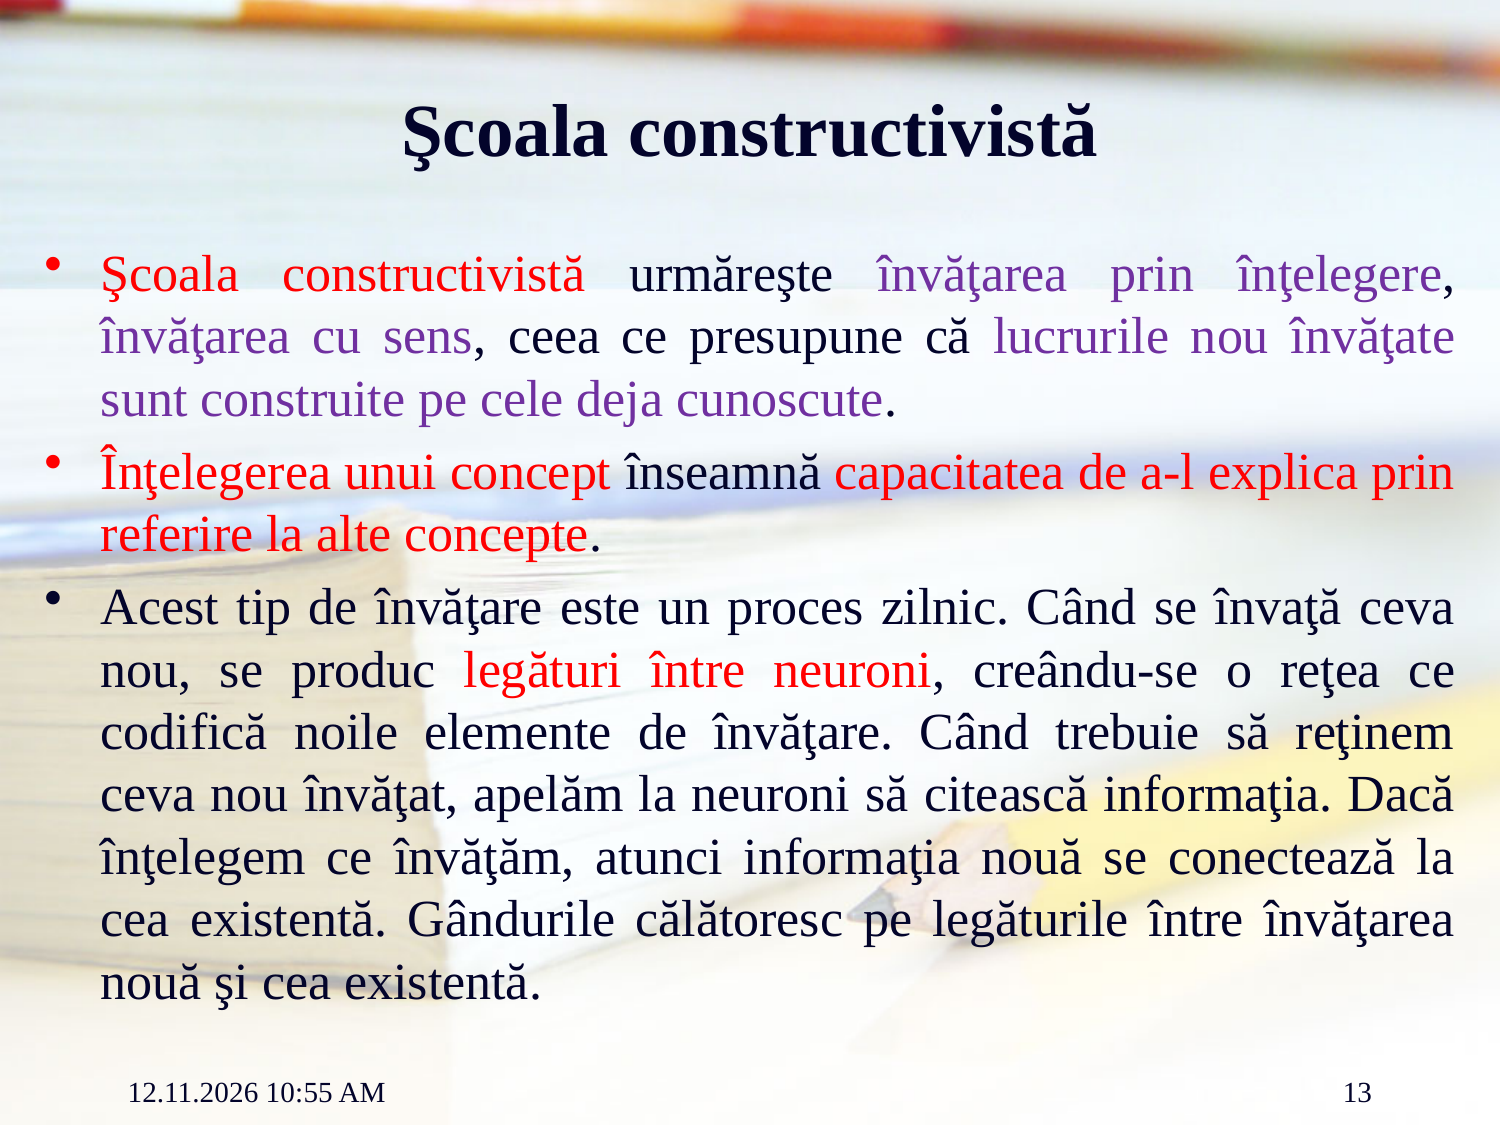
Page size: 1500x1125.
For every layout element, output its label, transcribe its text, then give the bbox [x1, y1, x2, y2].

slide_number 13 [1074, 1065, 1388, 1114]
title Şcoala constructivistă [29, 32, 1471, 221]
list Şcoala constructivistă urmăreşte învăţarea prin înţelegere, învăţarea cu sens, ceea ce presupune că lucrurile nou învăţate sunt construite pe cele deja cunoscute. Înţelegerea unui concept înseamnă capacitatea de a-l explica prin referire la alte concepte. Acest tip de învăţare este un proces zilnic. Când se învaţă ceva nou, se produc legături între neuroni, creându-se o reţea ce codifică noile elemente de învăţare. Când trebuie să reţinem ceva nou învăţat, apelăm la neuroni să citească informaţia. Dacă înţelegem ce învăţăm, atunci informaţia nouă se conectează la cea existentă. Gândurile călătoresc pe legăturile între învăţarea nouă şi cea existentă. [29, 231, 1471, 1044]
picture [0, 0, 1500, 1125]
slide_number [112, 1065, 426, 1114]
